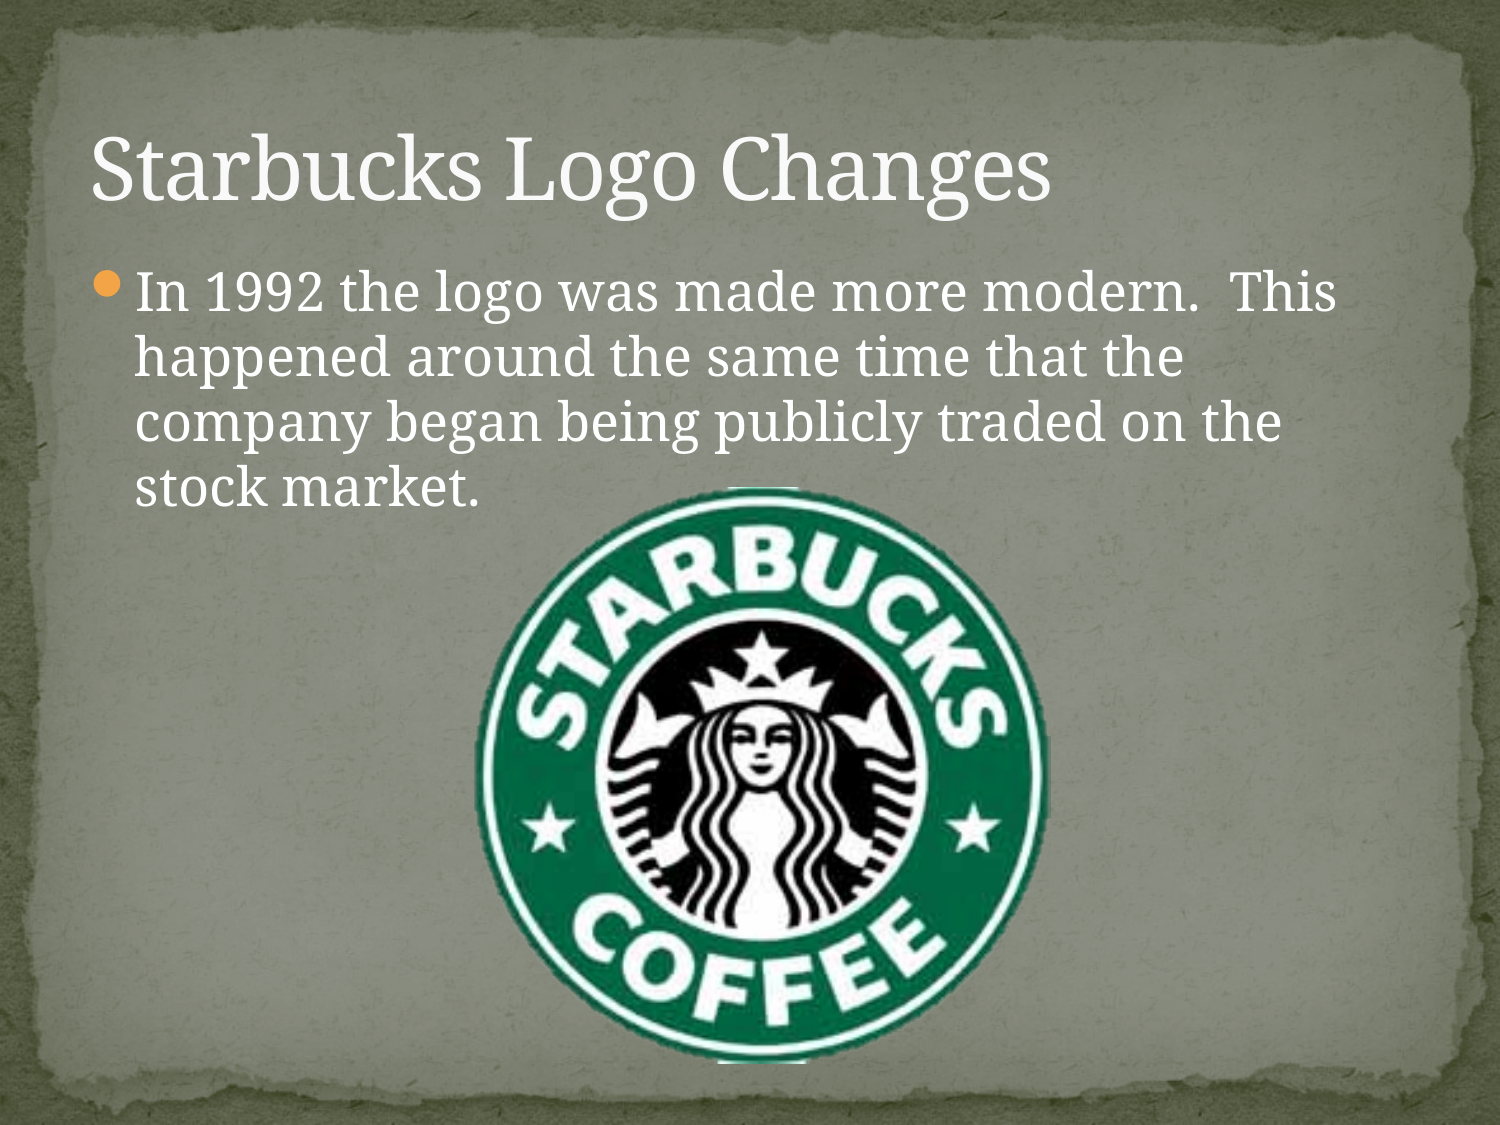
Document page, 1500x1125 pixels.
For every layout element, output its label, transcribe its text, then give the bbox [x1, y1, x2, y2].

picture [474, 487, 1052, 1064]
title Starbucks Logo Changes [74, 24, 1425, 225]
list In 1992 the logo was made more modern. This happened around the same time that the company began being publicly traded on the stock market. [75, 249, 1425, 1000]
